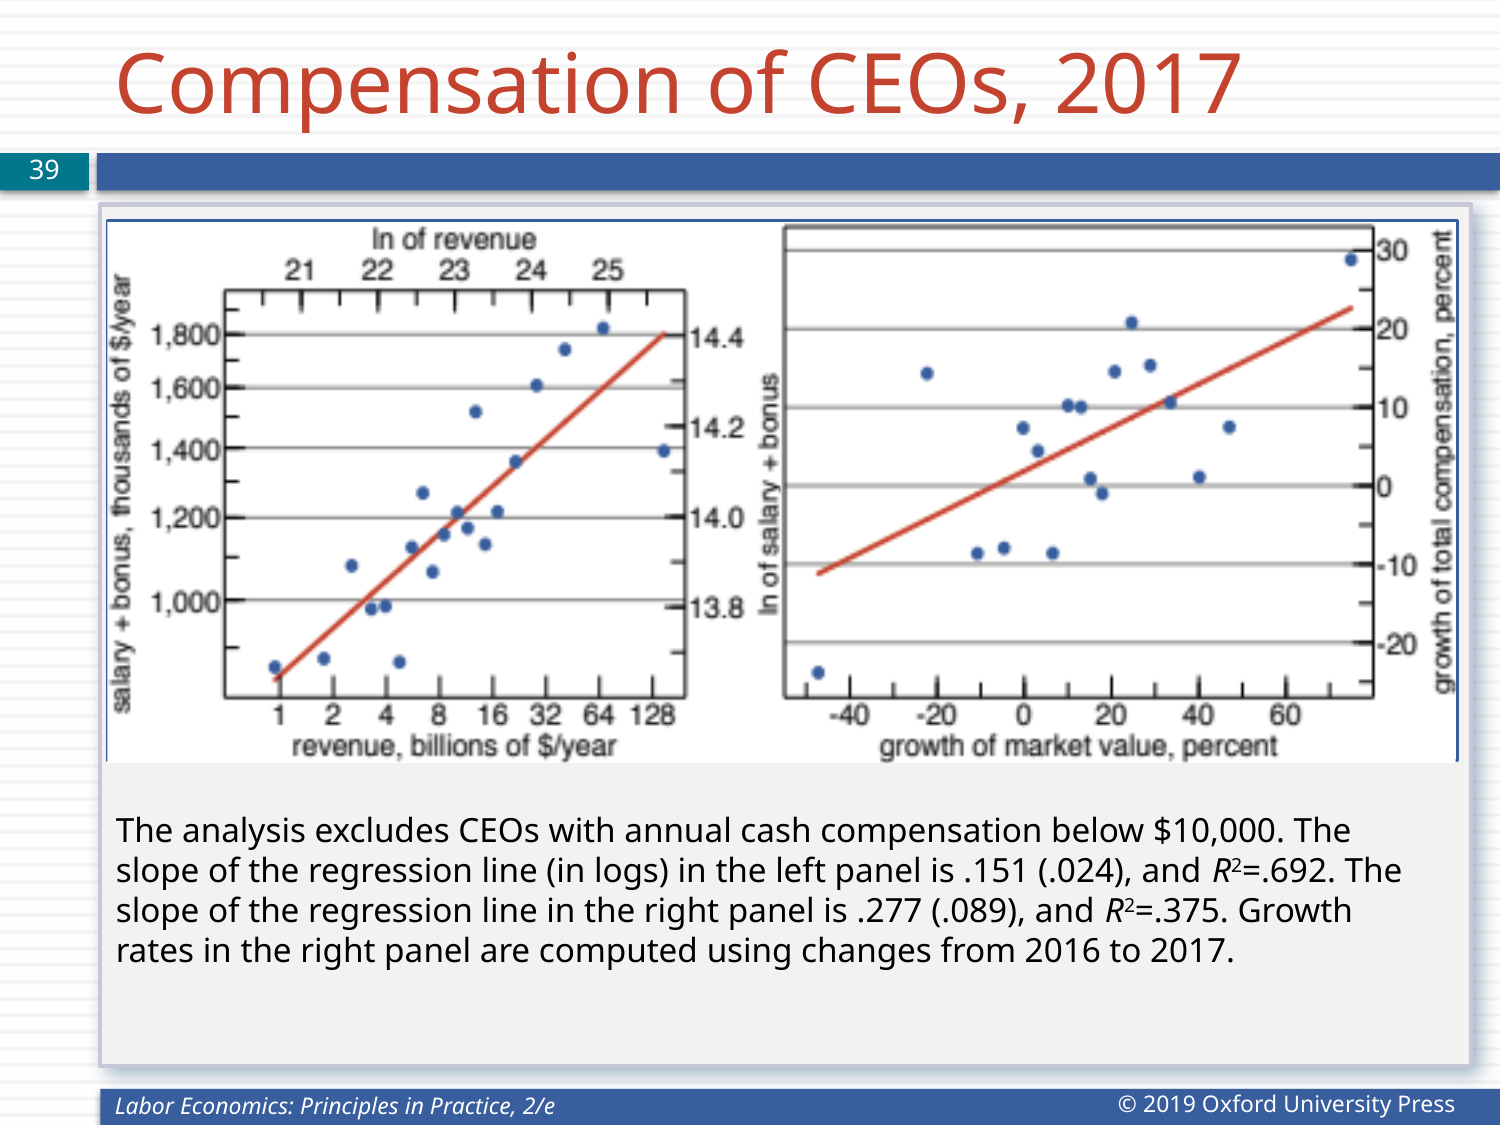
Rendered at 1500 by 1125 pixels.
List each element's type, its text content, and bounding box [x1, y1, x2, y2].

list The analysis excludes CEOs with annual cash compensation below $10,000. The slope of the regression line (in logs) in the left panel is .151 (.024), and R2=.692. The slope of the regression line in the right panel is .277 (.089), and R2=.375. Growth rates in the right panel are computed using changes from 2016 to 2017. [101, 801, 1452, 961]
footer © 2019 Oxford University Press [825, 1090, 1471, 1125]
slide_number 38 [0, 153, 89, 191]
title Compensation of CEOs, 2017 [99, 20, 1472, 141]
picture [107, 221, 1456, 763]
slide_number Labor Economics: Principles in Practice, 2/e [99, 1090, 745, 1125]
